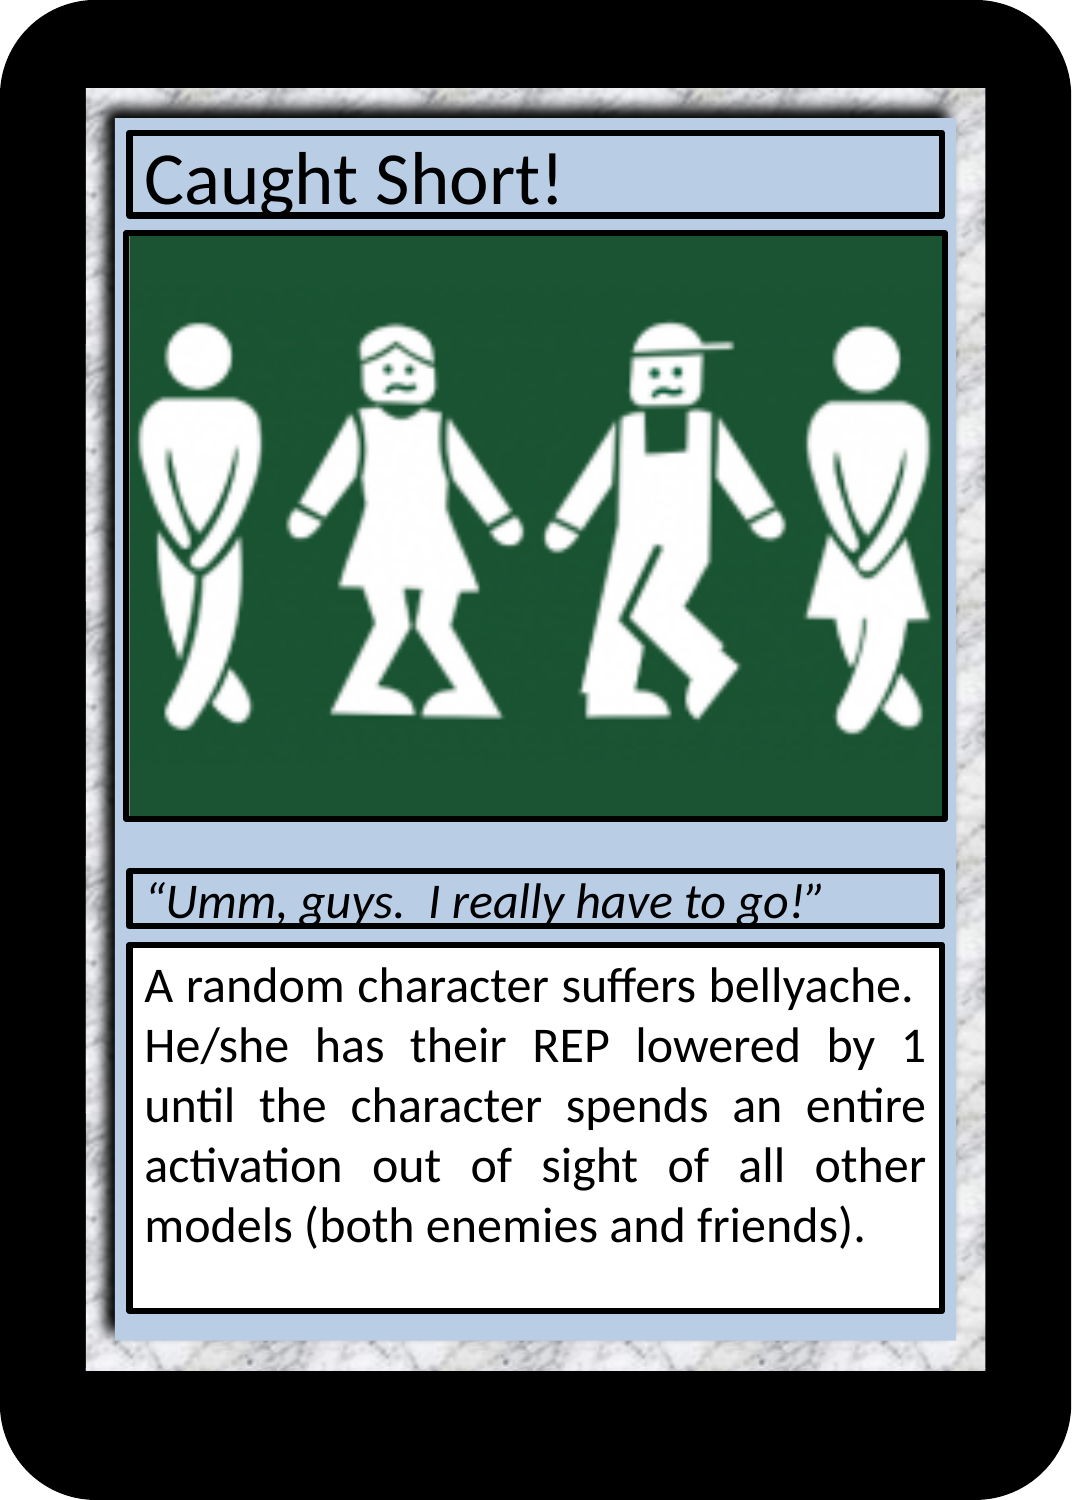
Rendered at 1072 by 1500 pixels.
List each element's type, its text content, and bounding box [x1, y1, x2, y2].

picture [85, 88, 986, 1371]
list “Umm, guys. I really have to go!” [126, 868, 945, 929]
title Caught Short! [126, 130, 945, 219]
list A random character suffers bellyache. He/she has their REP lowered by 1 until the character spends an entire activation out of sight of all other models (both enemies and friends). [126, 942, 945, 1314]
